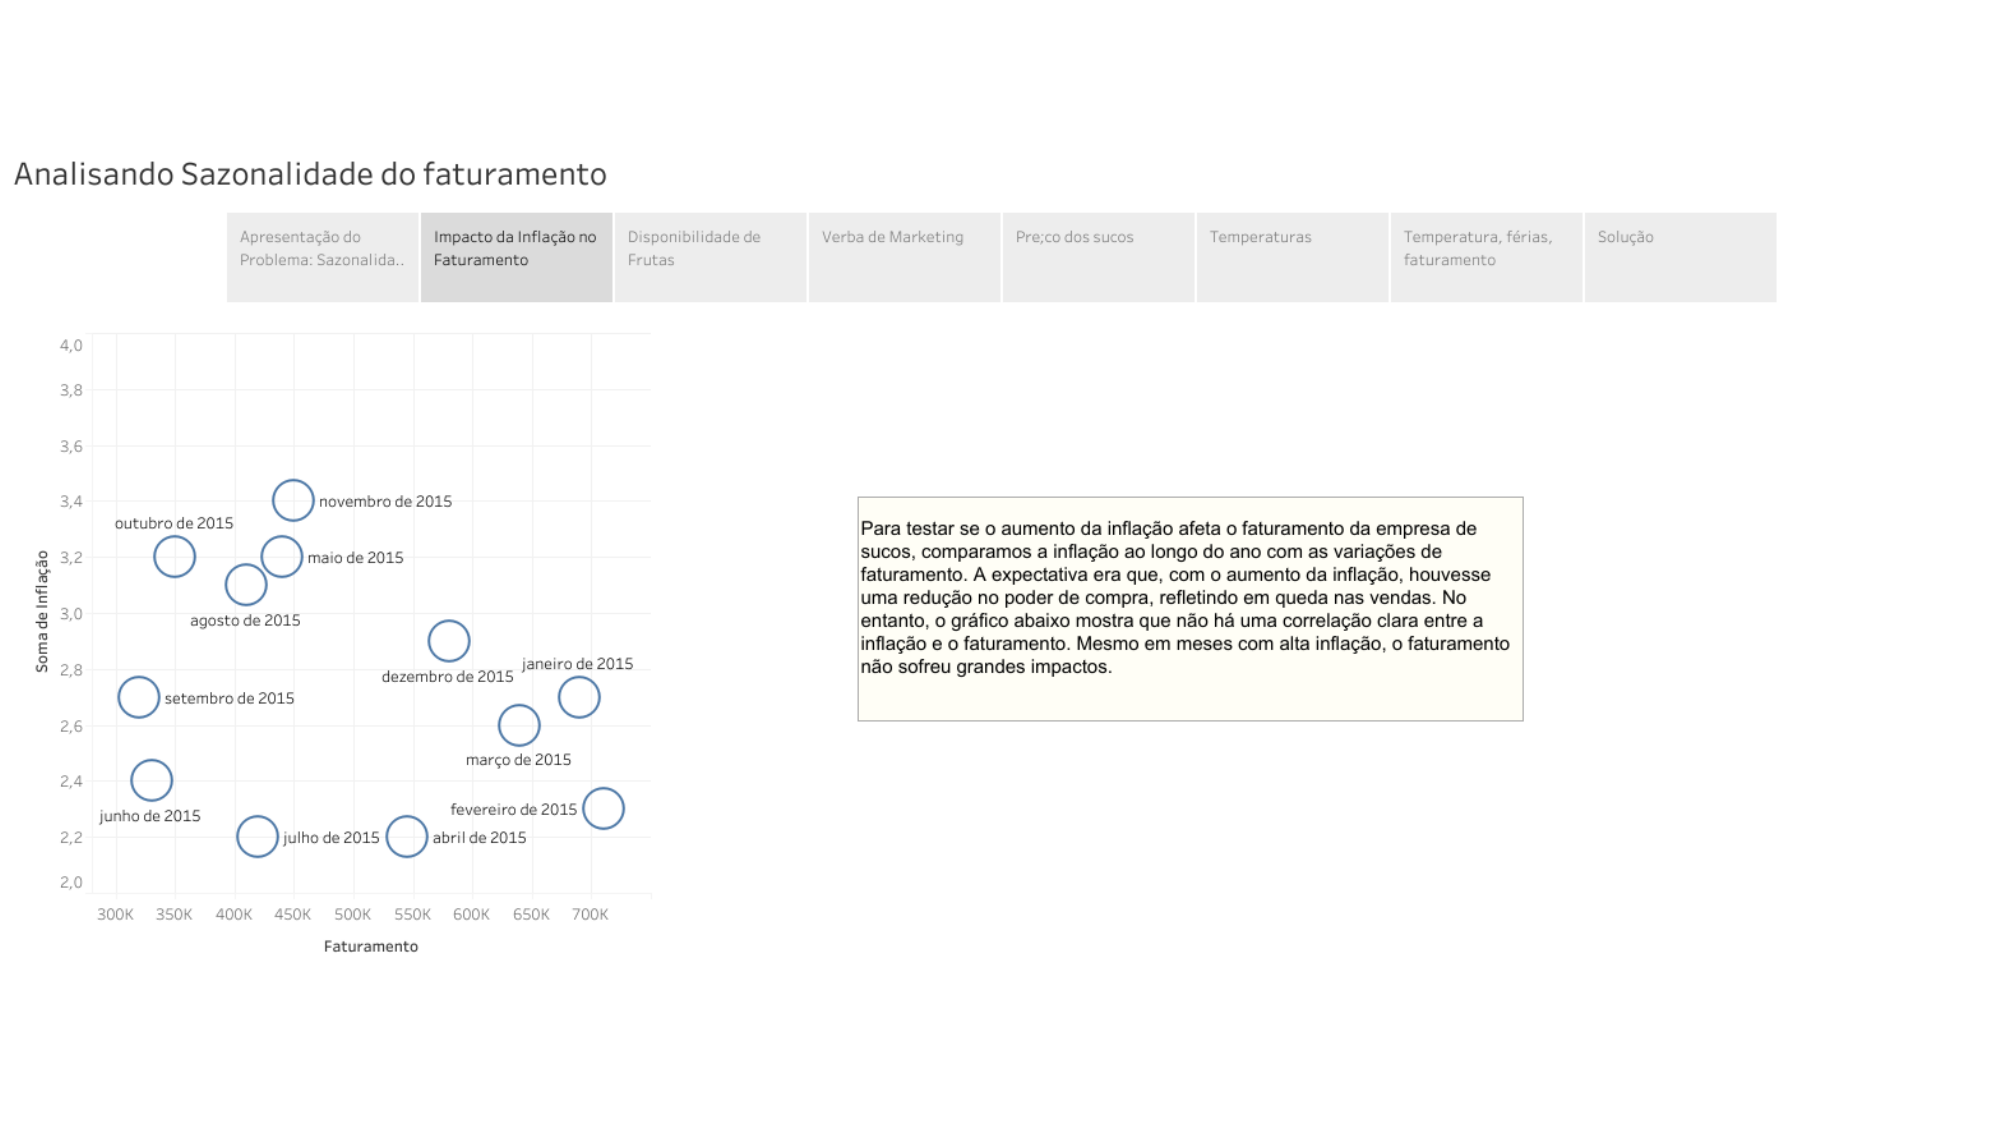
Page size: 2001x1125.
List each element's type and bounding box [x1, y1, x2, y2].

picture [0, 140, 2000, 985]
